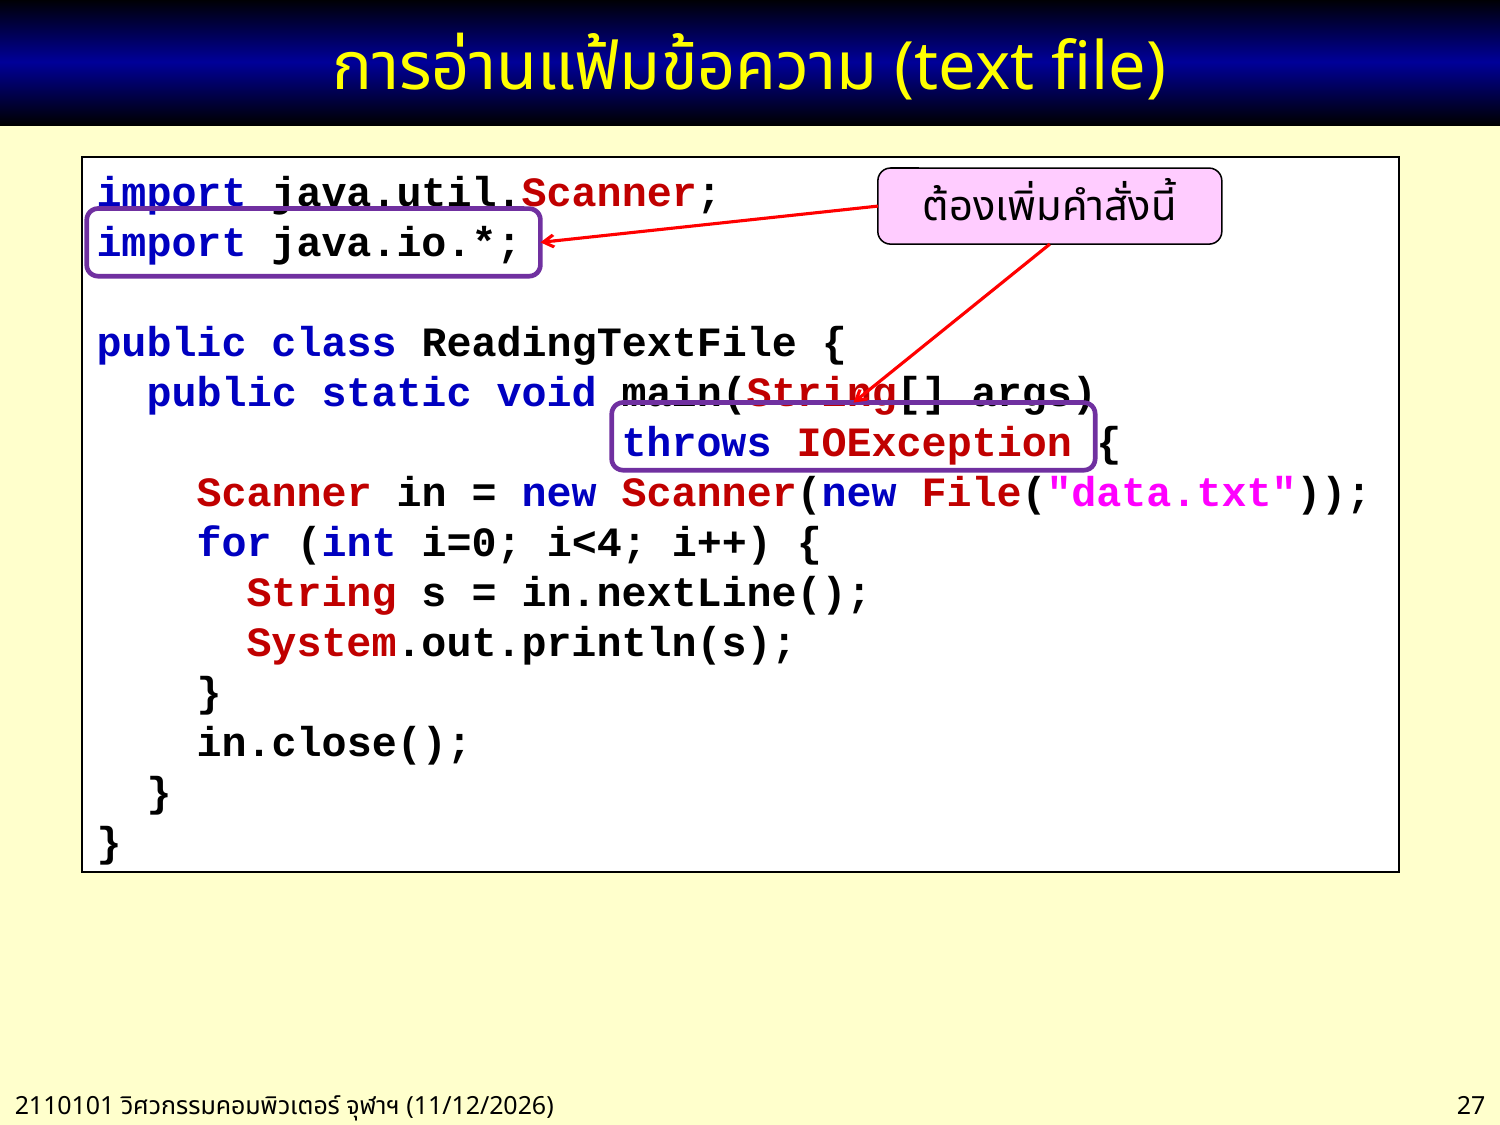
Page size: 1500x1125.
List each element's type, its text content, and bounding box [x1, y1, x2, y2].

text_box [540, 205, 878, 243]
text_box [853, 243, 1050, 403]
text_box [611, 402, 1096, 471]
title การอ่านแฟ้มข้อความ (text file) [0, 0, 1500, 126]
text_box ต้องเพิ่มคำสั่งนี้ [877, 168, 1222, 245]
text_box [86, 208, 541, 277]
text_box import java.util.Scanner; import java.io.*; public class ReadingTextFile { public static void main(String[] args) throws IOException { Scanner in = new Scanner(new File("data.txt")); for (int i=0; i<4; i++) { String s = in.nextLine(); System.out.println(s); } in.close(); } } [81, 157, 1400, 873]
